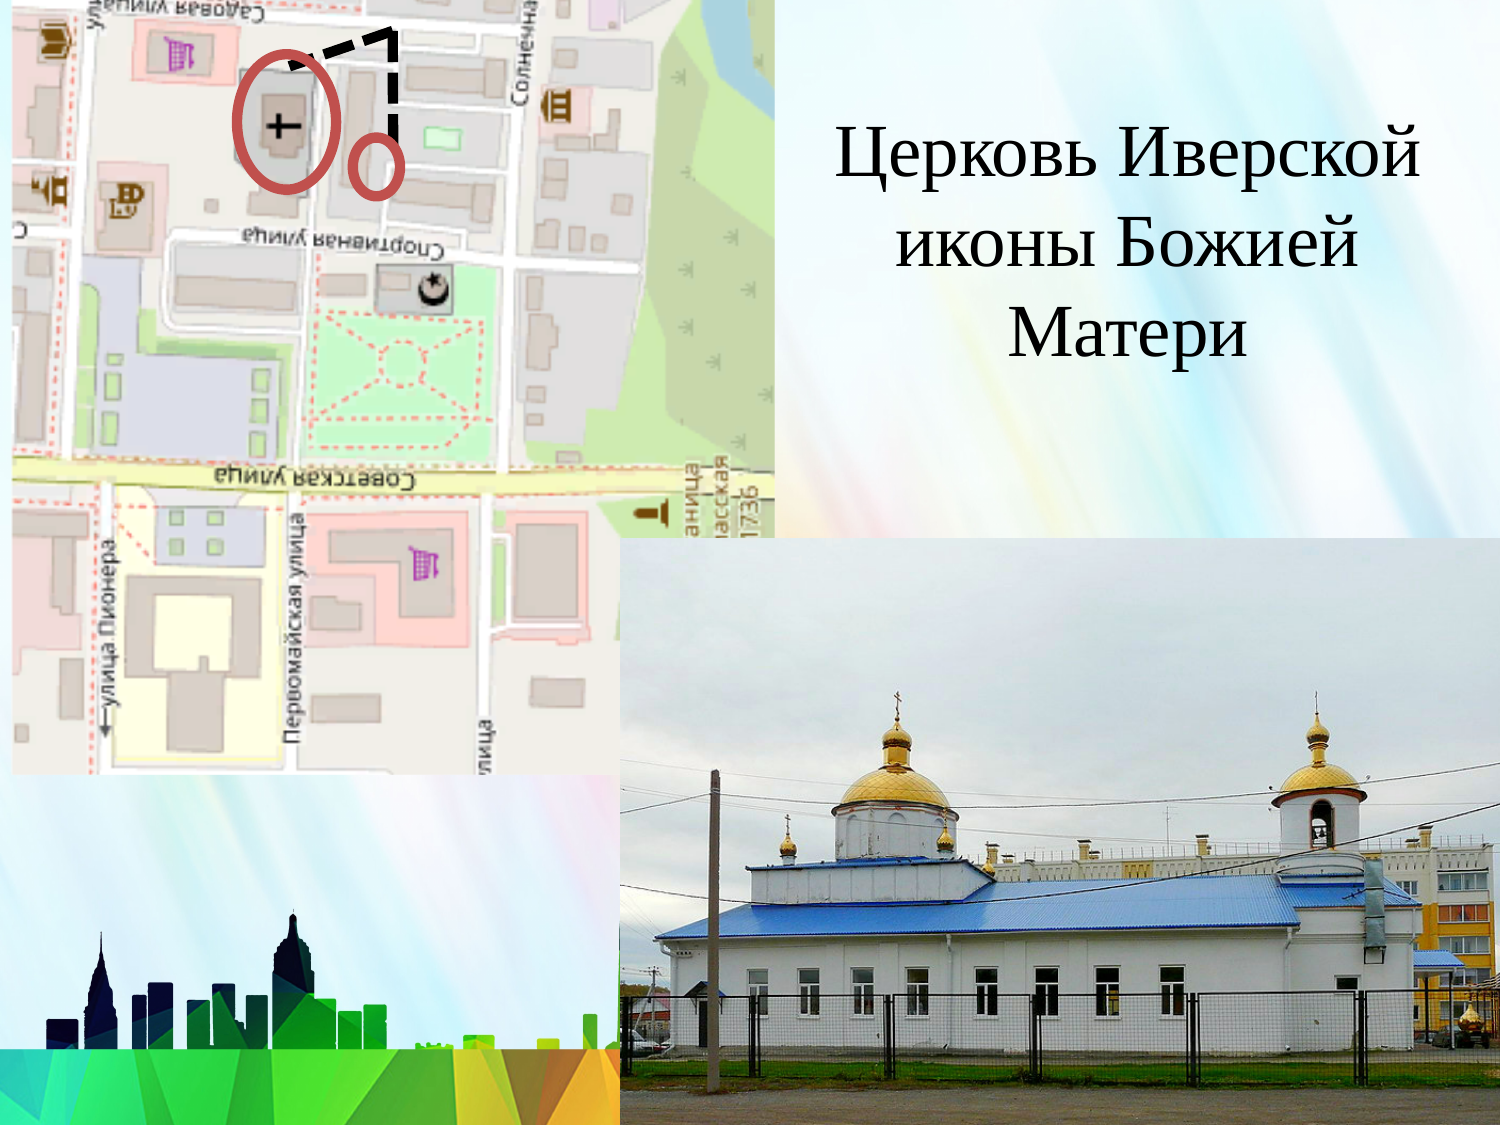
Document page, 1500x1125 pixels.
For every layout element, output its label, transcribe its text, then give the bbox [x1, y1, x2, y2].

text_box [289, 30, 392, 67]
text_box Церковь Иверской иконы Божией Матери [790, 93, 1471, 379]
picture [0, 0, 1500, 1125]
